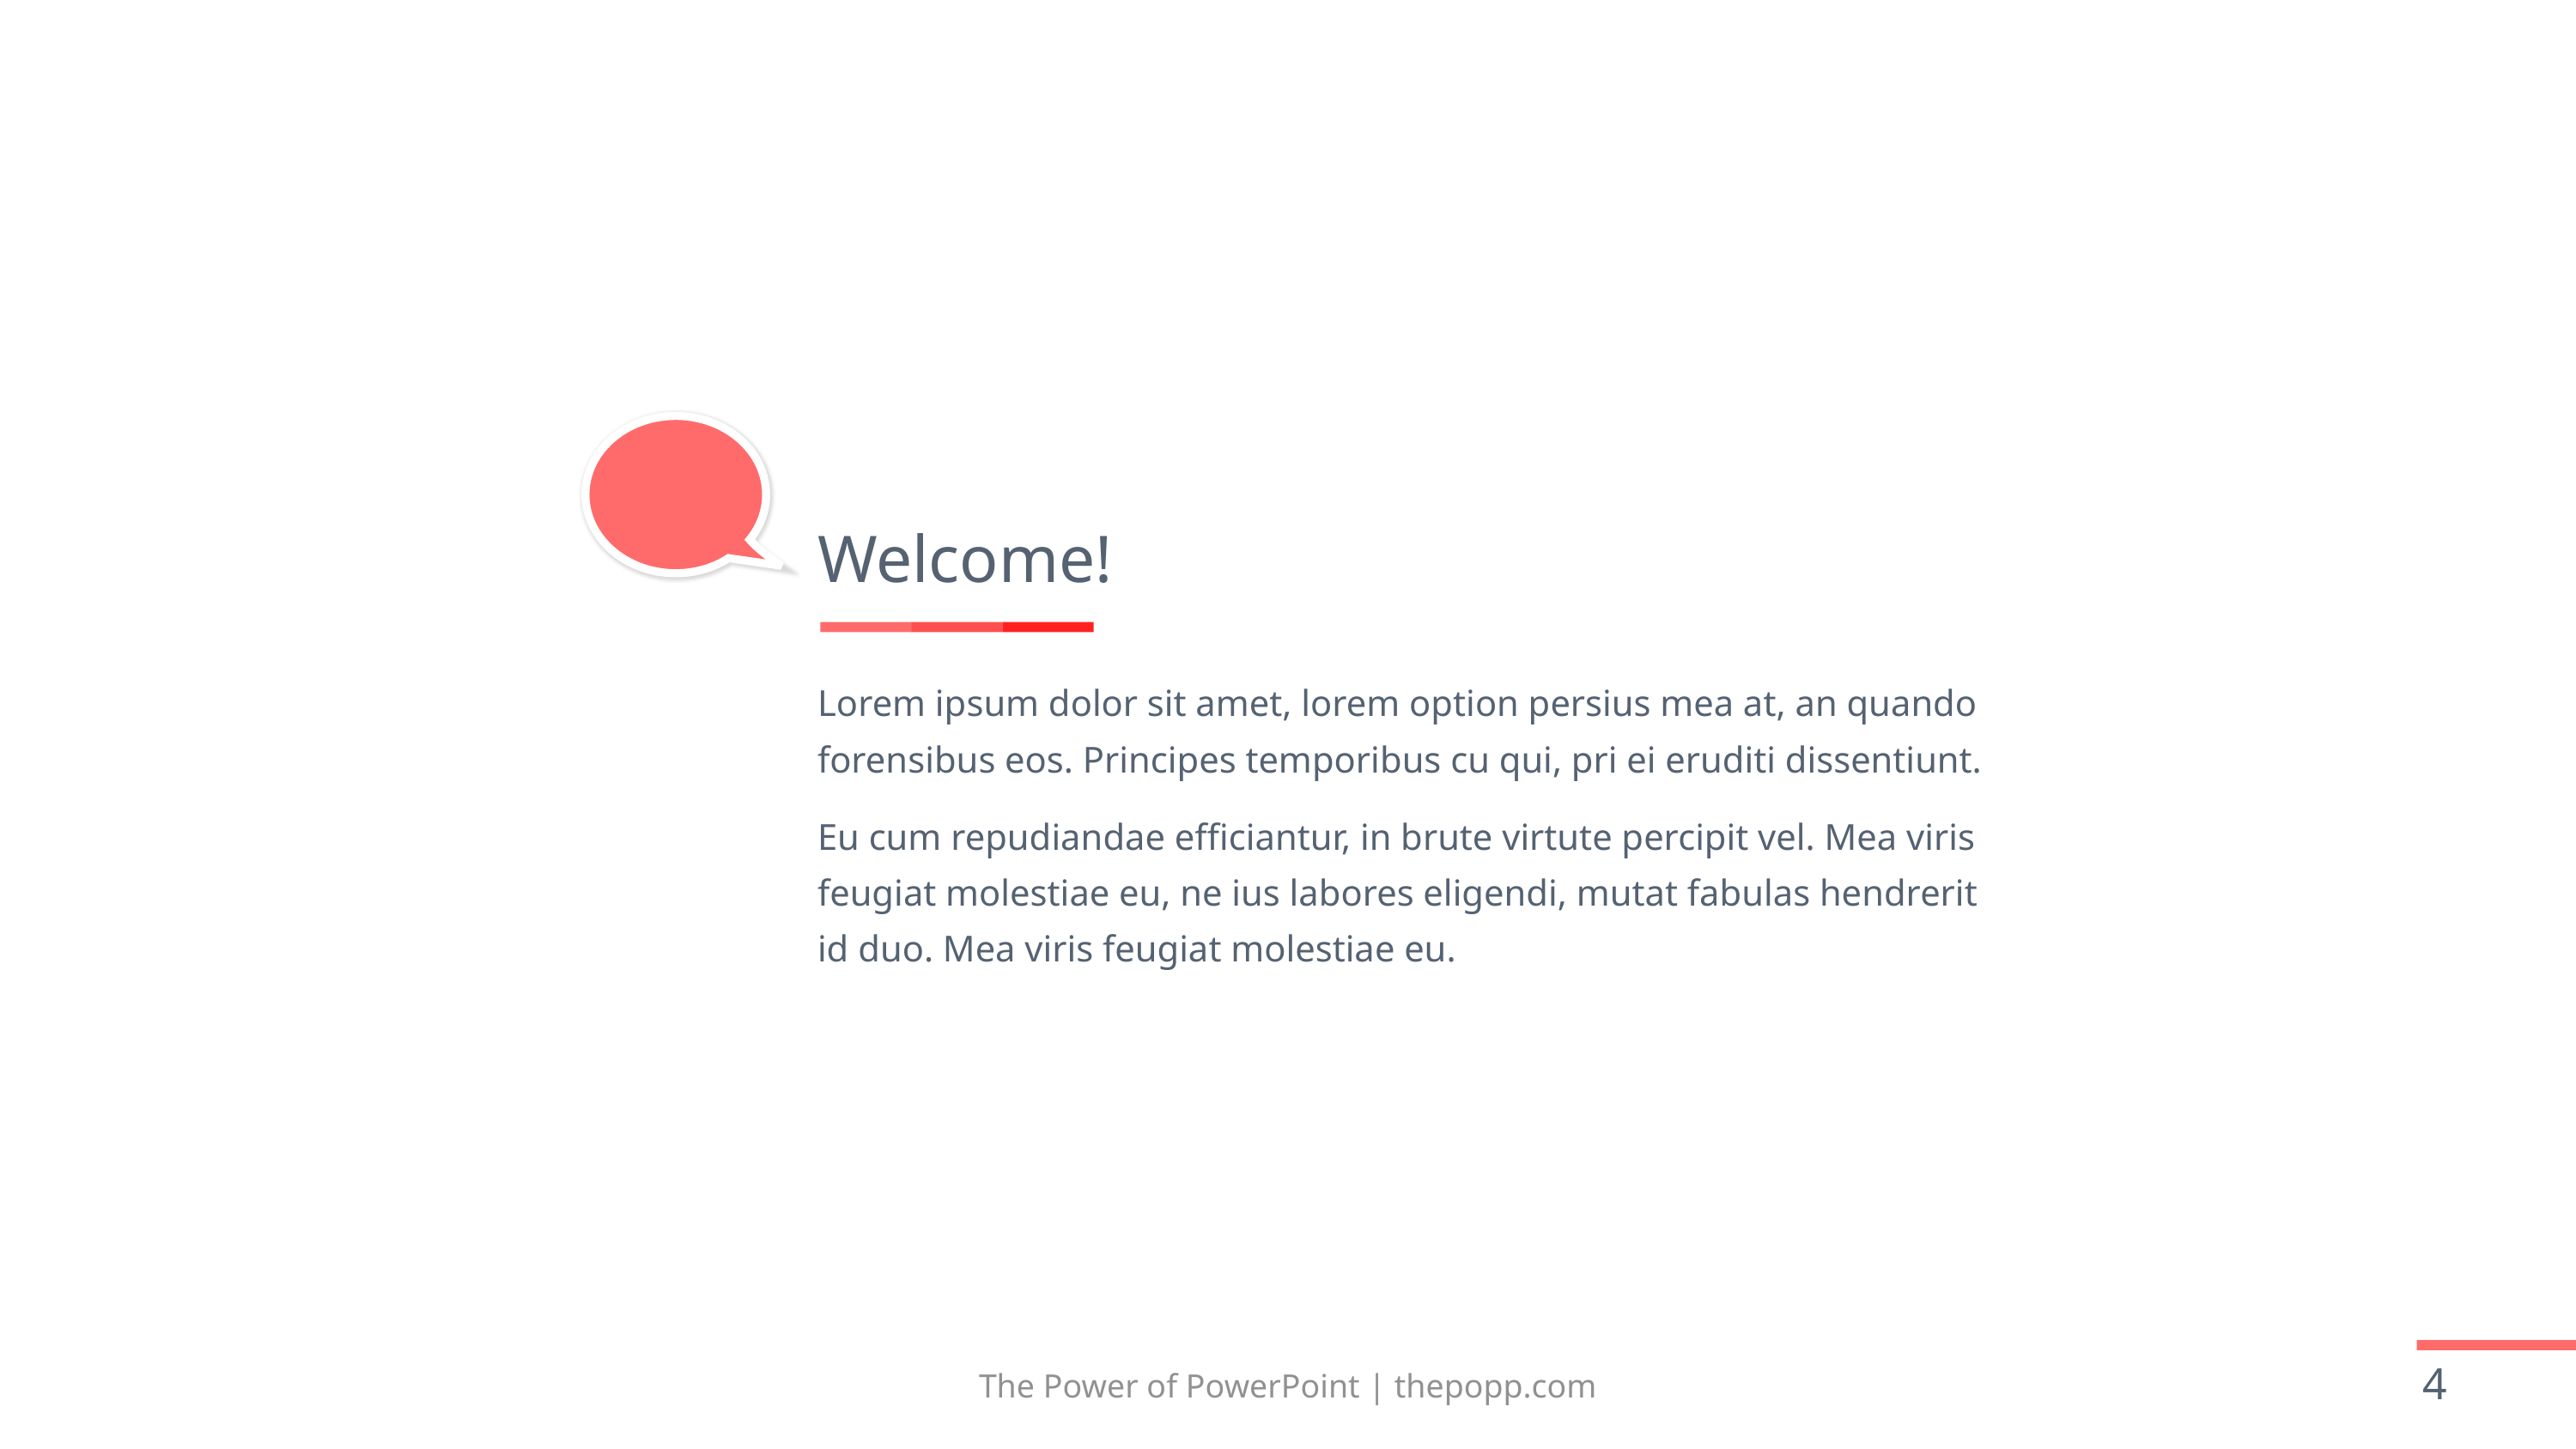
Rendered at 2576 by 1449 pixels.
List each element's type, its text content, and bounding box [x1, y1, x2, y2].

footer The Power of PowerPoint | thepopp.com [853, 1349, 1723, 1427]
list Welcome! [805, 504, 2008, 609]
list Lorem ipsum dolor sit amet, lorem option persius mea at, an quando forensibus eos. Principes temporibus cu qui, pri ei eruditi dissentiunt. Eu cum repudiandae efficiantur, in brute virtute percipit vel. Mea viris feugiat molestiae eu, ne ius labores eligendi, mutat fabulas hendrerit id duo. Mea viris feugiat molestiae eu. [805, 661, 2008, 995]
slide_number 4 [2409, 1351, 2576, 1421]
